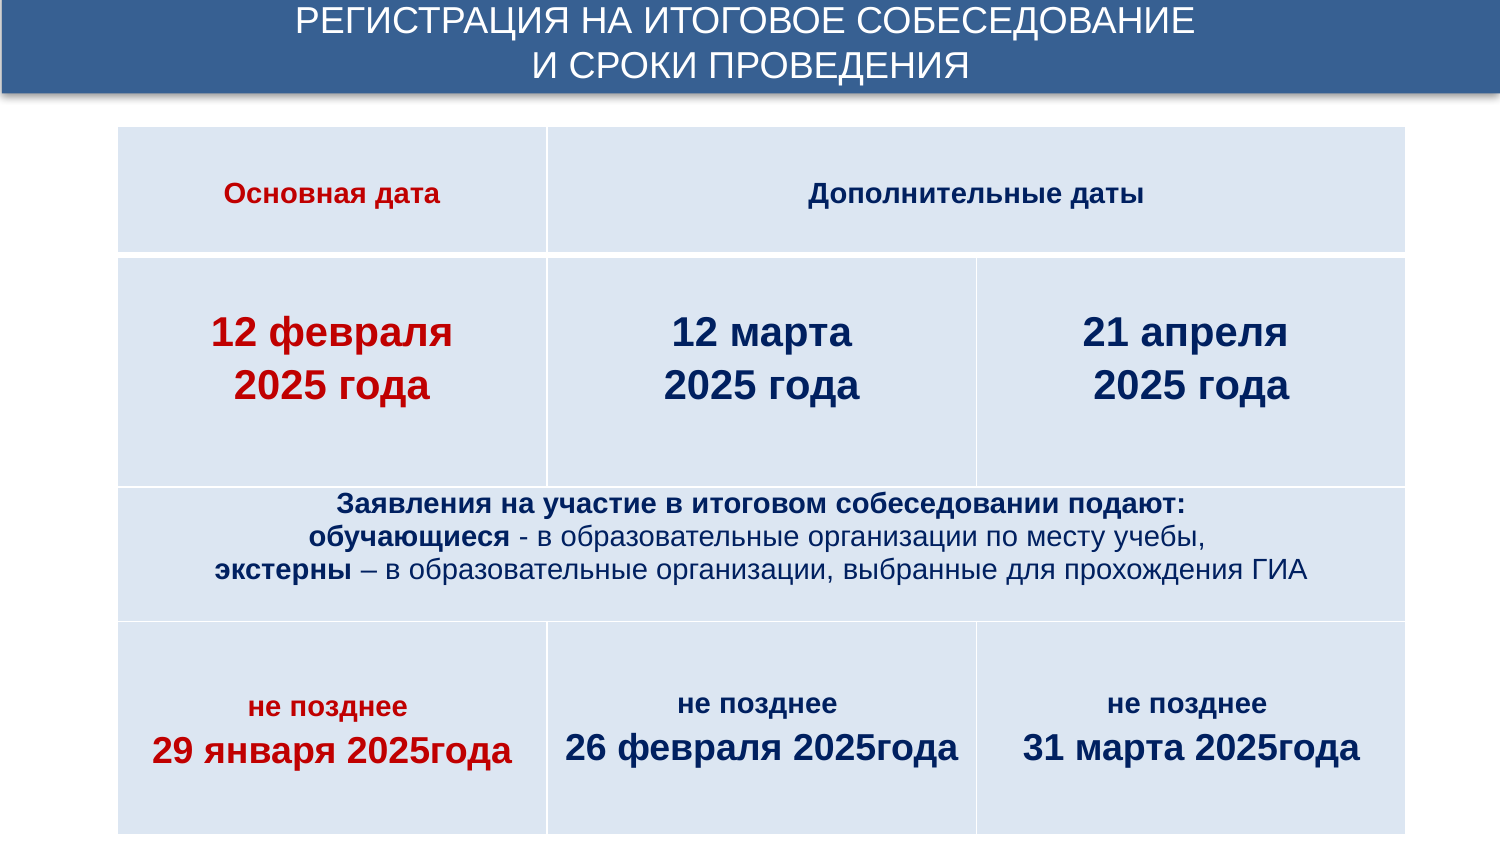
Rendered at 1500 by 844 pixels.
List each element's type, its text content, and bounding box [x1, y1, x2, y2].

table_cell 12 марта 2025 года [548, 258, 976, 486]
table_cell 21 апреля 2025 года [977, 258, 1405, 486]
table_cell не позднее 29 января 2025года [118, 622, 546, 834]
table_cell 12 февраля 2025 года [118, 258, 546, 486]
table_header Основная дата [118, 127, 546, 252]
table_cell не позднее 31 марта 2025года [977, 622, 1405, 834]
table_cell не позднее 26 февраля 2025года [548, 622, 976, 834]
table_cell Заявления на участие в итоговом собеседовании подают: обучающиеся - в образовательные организации по месту учебы, экстерны – в образовательные организации, выбранные для прохождения ГИА [118, 488, 1405, 621]
text_box РЕГИСТРАЦИЯ НА ИТОГОВОЕ СОБЕСЕДОВАНИЕ И СРОКИ ПРОВЕДЕНИЯ [1, 0, 1500, 94]
table_header Дополнительные даты [548, 127, 1405, 252]
